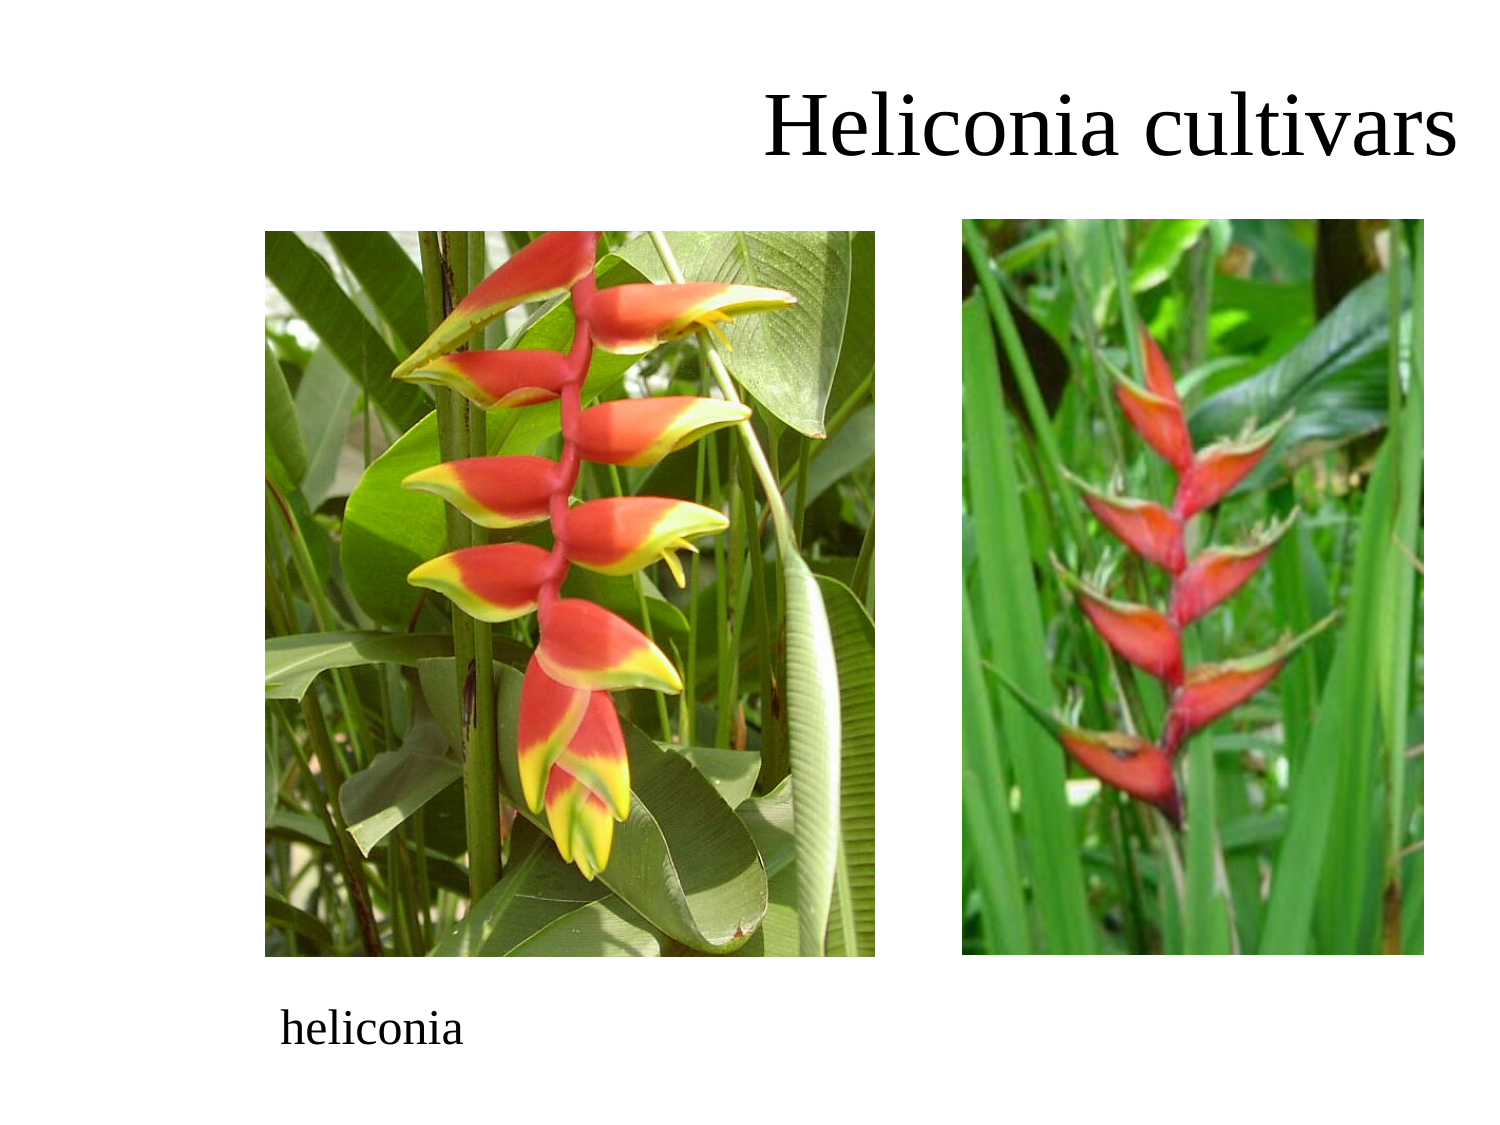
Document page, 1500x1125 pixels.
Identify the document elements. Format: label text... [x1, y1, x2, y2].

title Heliconia cultivars [200, 24, 1475, 213]
text_box heliconia [265, 987, 1329, 1063]
picture [265, 231, 875, 958]
picture [962, 219, 1424, 955]
